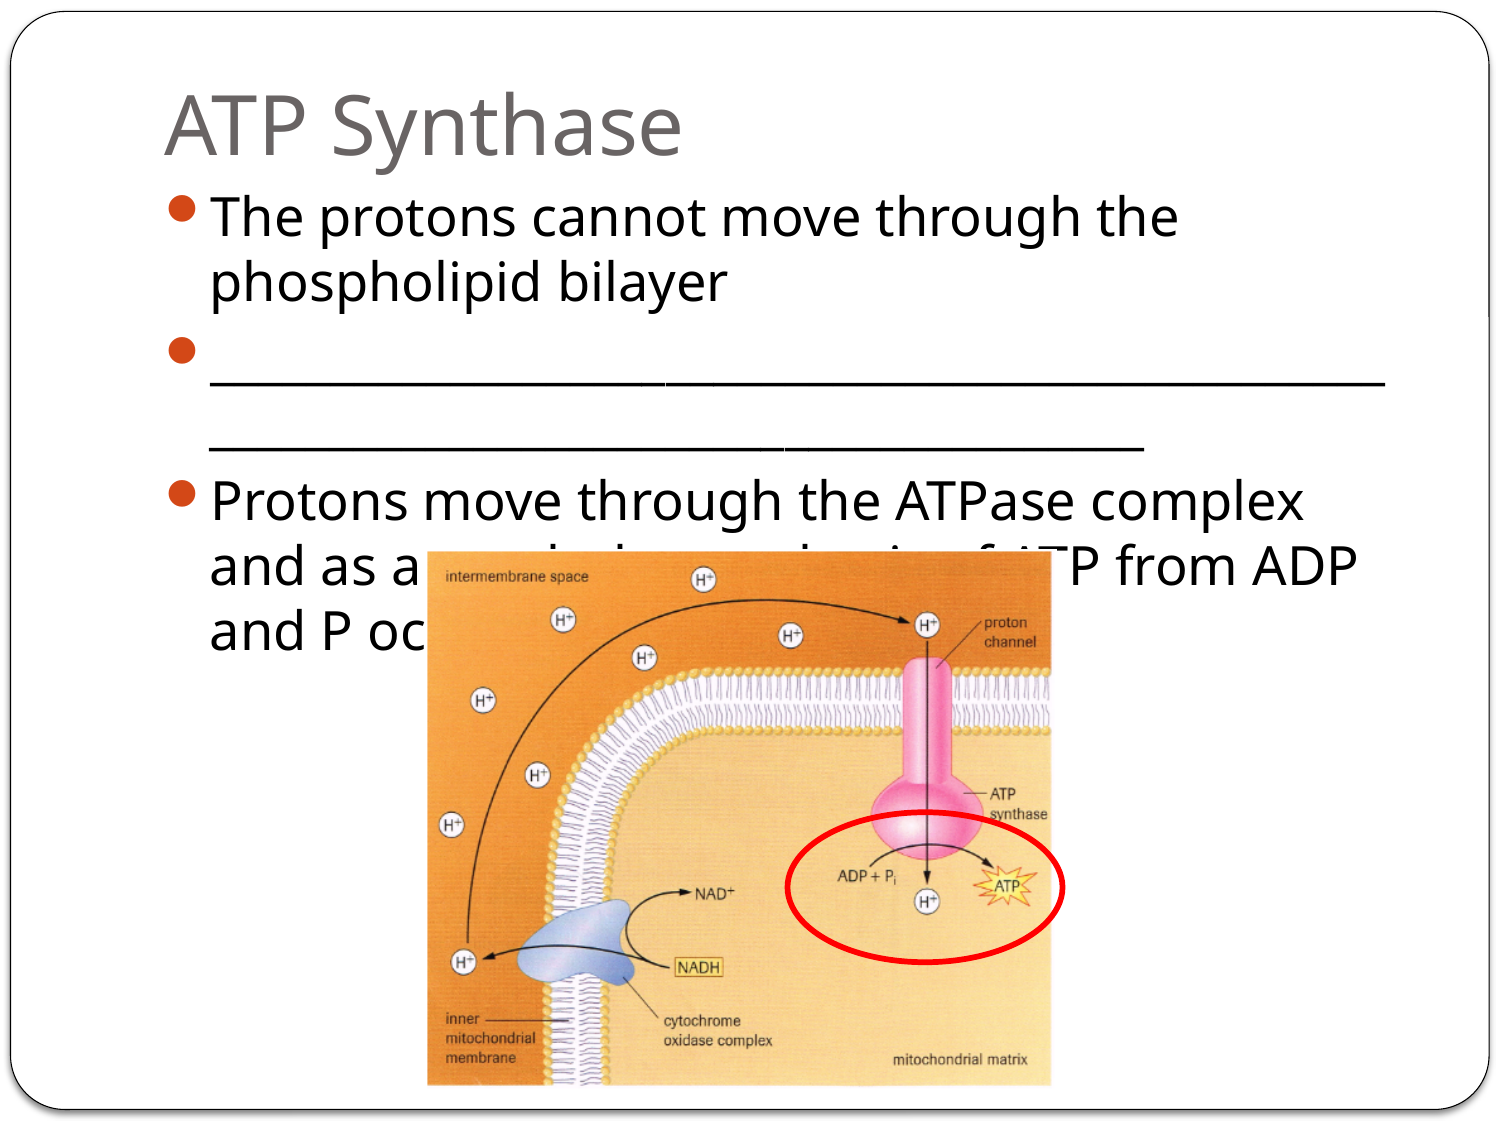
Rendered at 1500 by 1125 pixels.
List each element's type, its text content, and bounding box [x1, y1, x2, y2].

list The protons cannot move through the phospholipid bilayer ________________________________________________________________________________________ Protons move through the ATPase complex and as a result the synthesis of ATP from ADP and P occur in the matrix [150, 174, 1425, 925]
picture [424, 549, 1058, 1092]
title ATP Synthase [150, 0, 1425, 174]
